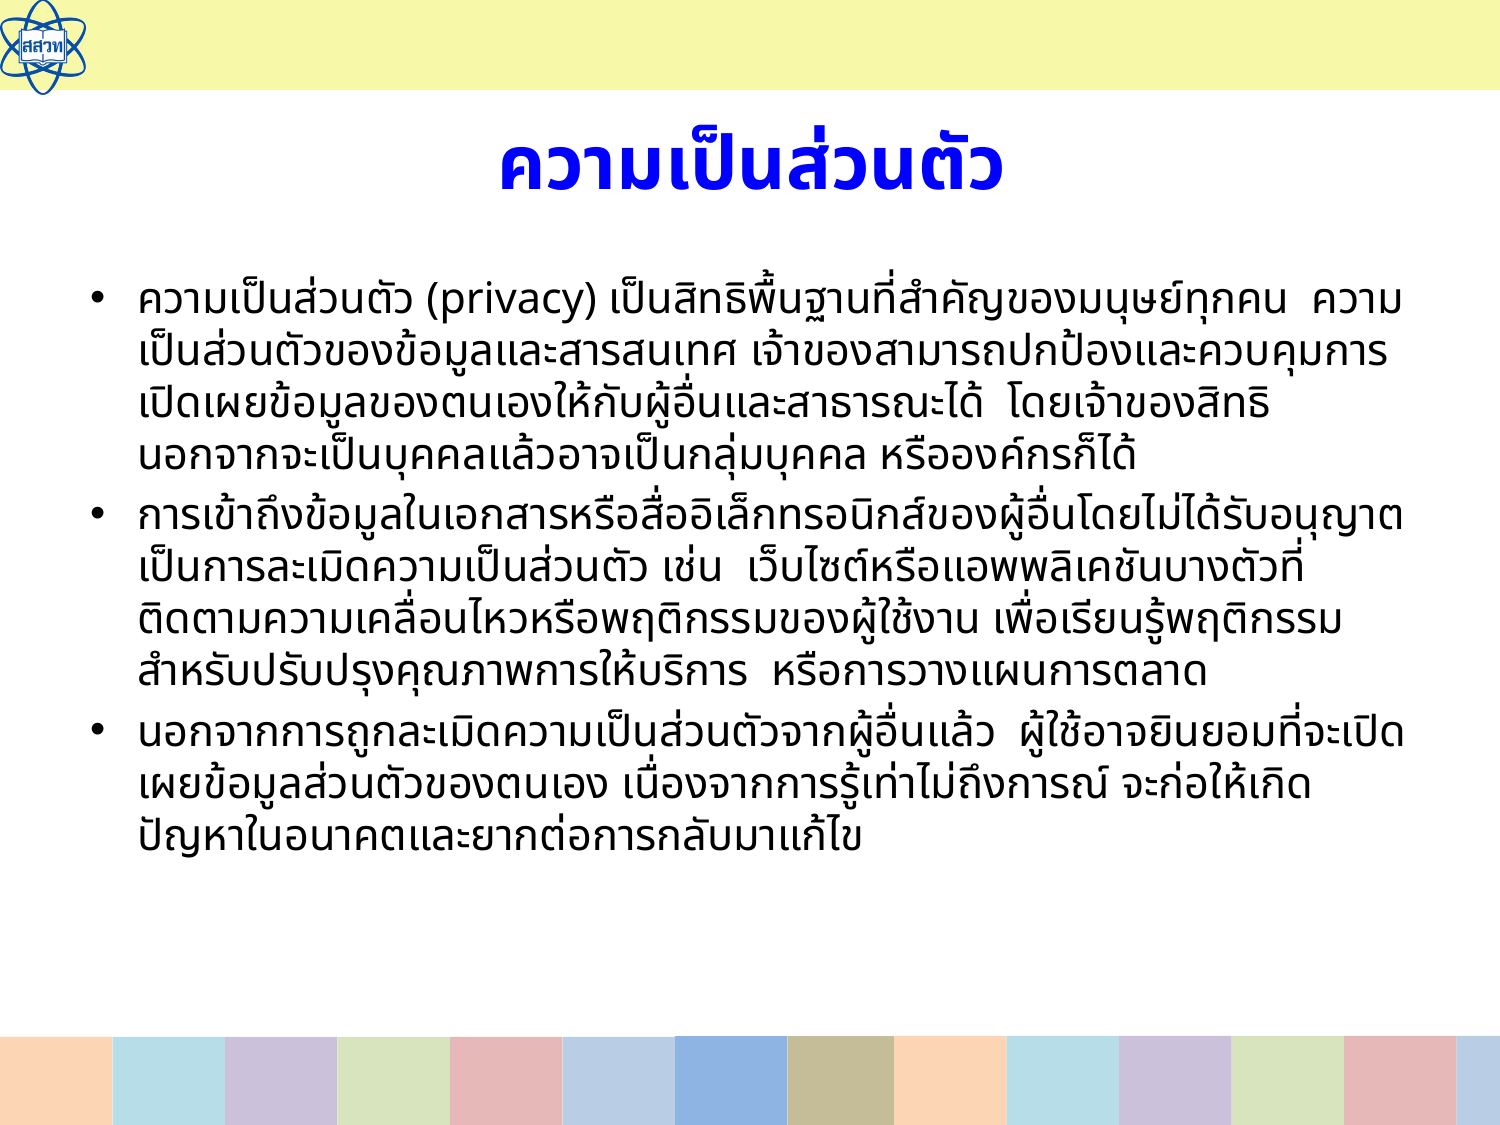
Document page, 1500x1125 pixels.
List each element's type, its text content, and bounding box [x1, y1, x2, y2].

picture [0, 0, 86, 95]
list ความเป็นส่วนตัว (privacy) เป็นสิทธิพื้นฐานที่สำคัญของมนุษย์ทุกคน ความเป็นส่วนตัวของข้อมูลและสารสนเทศ เจ้าของสามารถปกป้องและควบคุมการเปิดเผยข้อมูลของตนเองให้กับผู้อื่นและสาธารณะได้ โดยเจ้าของสิทธินอกจากจะเป็นบุคคลแล้วอาจเป็นกลุ่มบุคคล หรือองค์กรก็ได้ การเข้าถึงข้อมูลในเอกสารหรือสื่ออิเล็กทรอนิกส์ของผู้อื่นโดยไม่ได้รับอนุญาต เป็นการละเมิดความเป็นส่วนตัว เช่น เว็บไซต์หรือแอพพลิเคชันบางตัวที่ติดตามความเคลื่อนไหวหรือพฤติกรรมของผู้ใช้งาน เพื่อเรียนรู้พฤติกรรมสำหรับปรับปรุงคุณภาพการให้บริการ หรือการวางแผนการตลาด นอกจากการถูกละเมิดความเป็นส่วนตัวจากผู้อื่นแล้ว ผู้ใช้อาจยินยอมที่จะเปิดเผยข้อมูลส่วนตัวของตนเอง เนื่องจากการรู้เท่าไม่ถึงการณ์ จะก่อให้เกิดปัญหาในอนาคตและยากต่อการกลับมาแก้ไข [75, 262, 1425, 1005]
title ความเป็นส่วนตัว [76, 66, 1427, 254]
